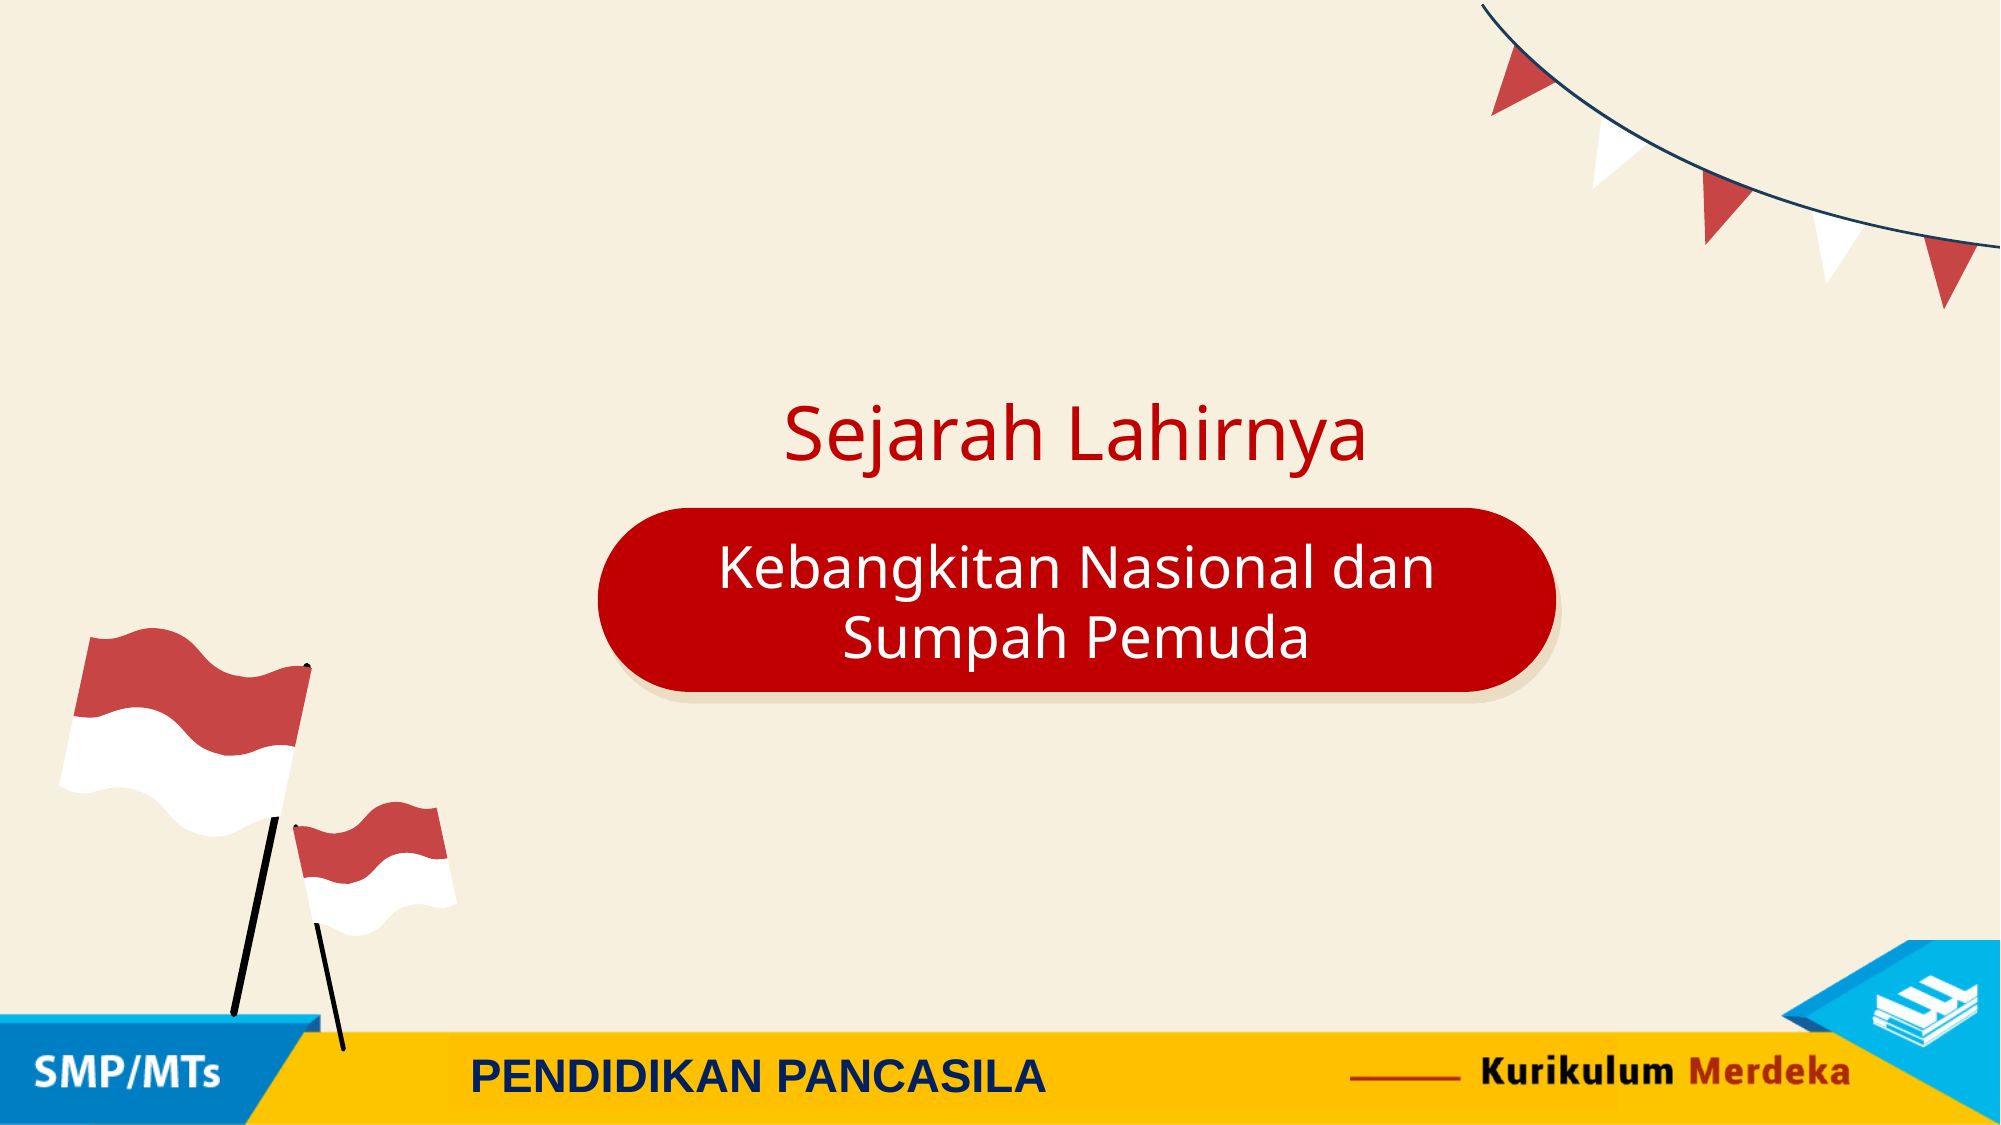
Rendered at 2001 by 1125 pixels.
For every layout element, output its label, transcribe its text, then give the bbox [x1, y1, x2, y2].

text_box Sejarah Lahirnya [707, 378, 1447, 484]
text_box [0, 940, 2000, 1125]
text_box Kebangkitan Nasional dan Sumpah Pemuda [597, 507, 1557, 692]
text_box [1481, 3, 2000, 310]
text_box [59, 628, 312, 1017]
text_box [292, 801, 458, 1052]
